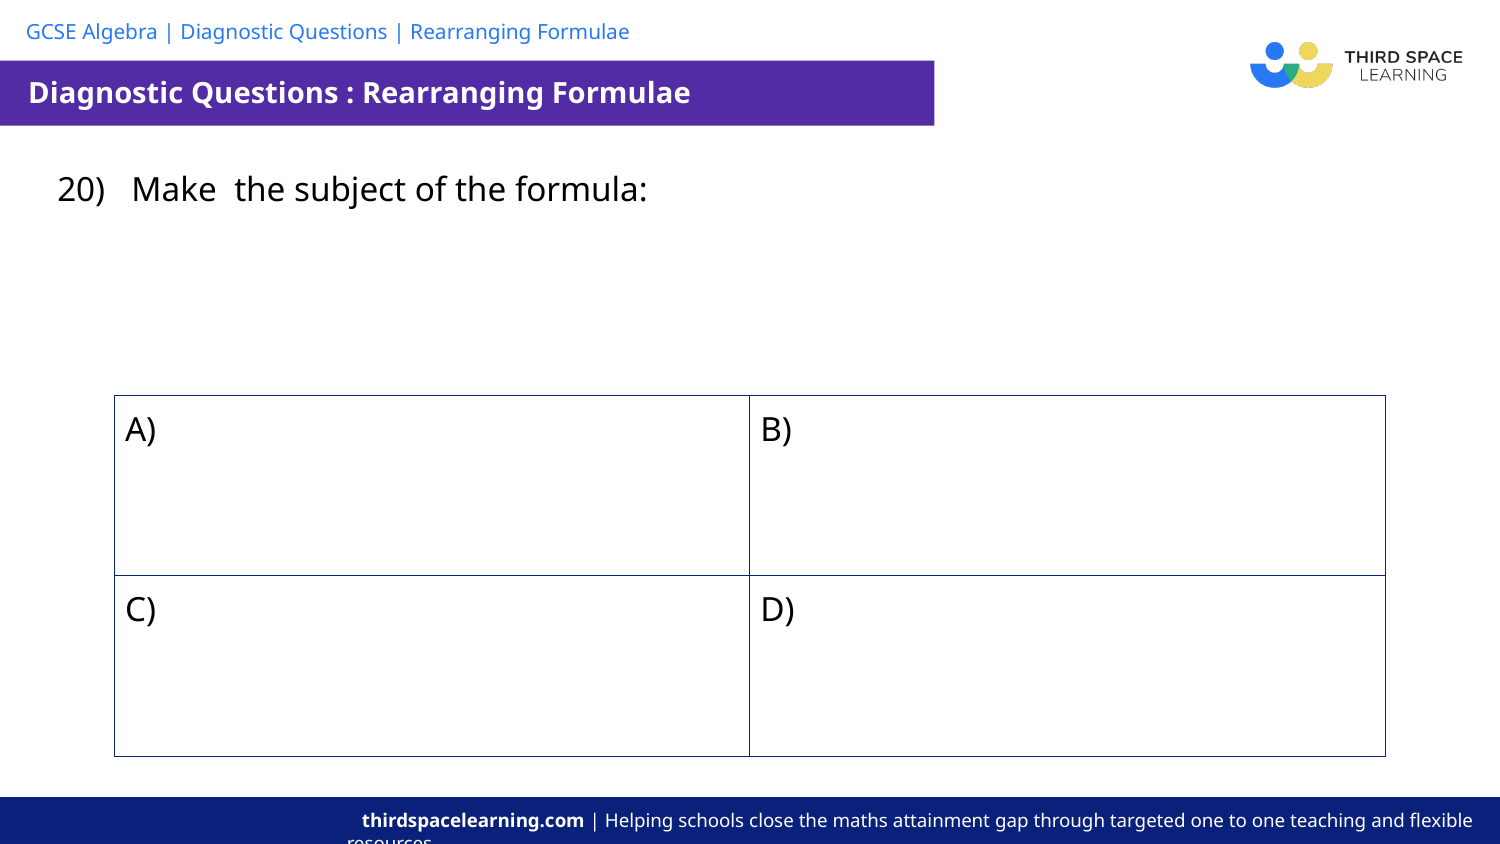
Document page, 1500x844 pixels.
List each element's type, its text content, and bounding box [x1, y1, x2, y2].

picture [1250, 33, 1465, 99]
text_box Diagnostic Questions : Rearranging Formulae [13, 59, 792, 125]
